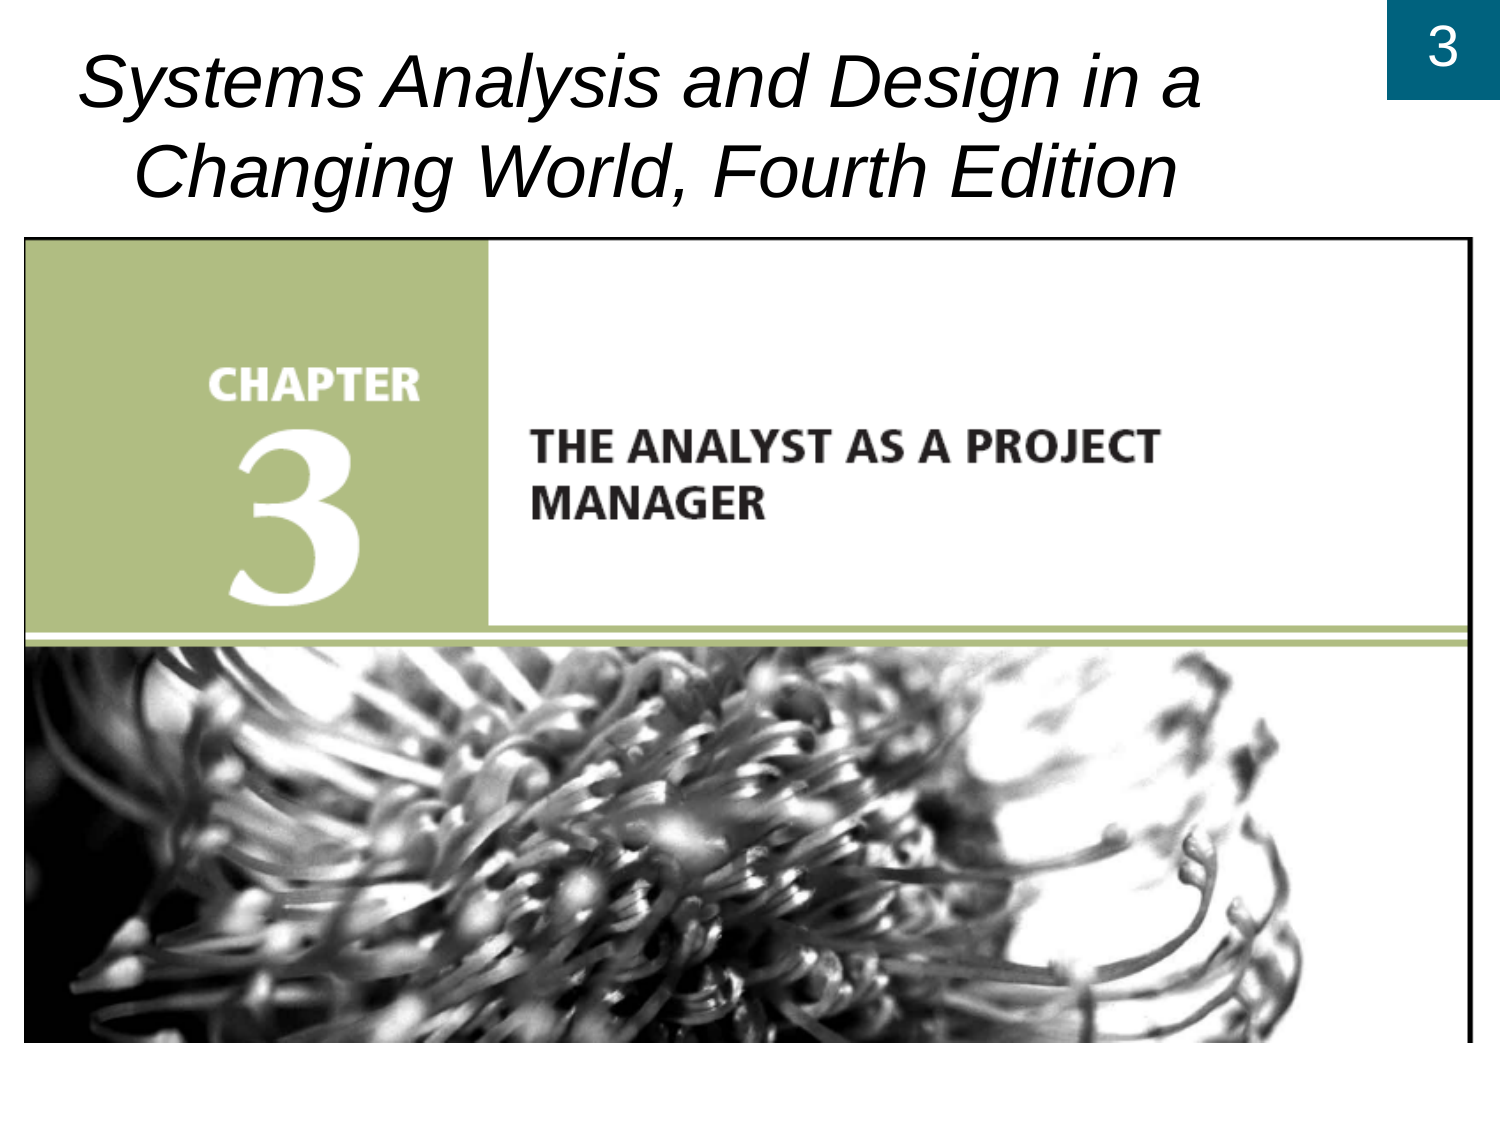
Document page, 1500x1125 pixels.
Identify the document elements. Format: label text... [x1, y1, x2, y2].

subtitle Systems Analysis and Design in a Changing World, Fourth Edition [62, 24, 1338, 220]
picture [24, 237, 1476, 1044]
